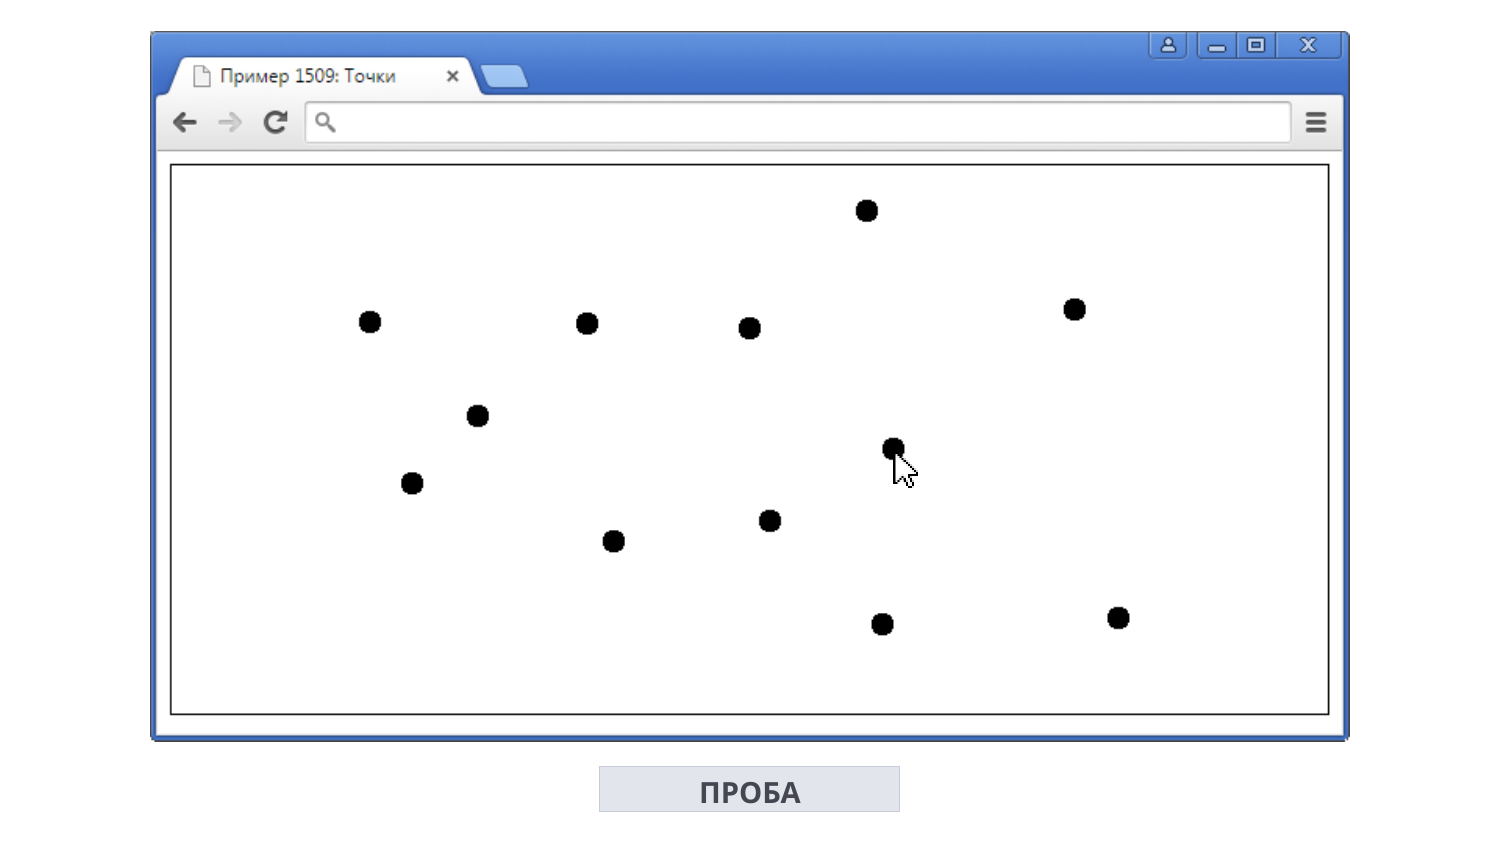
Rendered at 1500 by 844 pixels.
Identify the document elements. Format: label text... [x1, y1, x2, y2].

picture [149, 31, 1351, 742]
text_box ПРОБА [599, 766, 900, 812]
